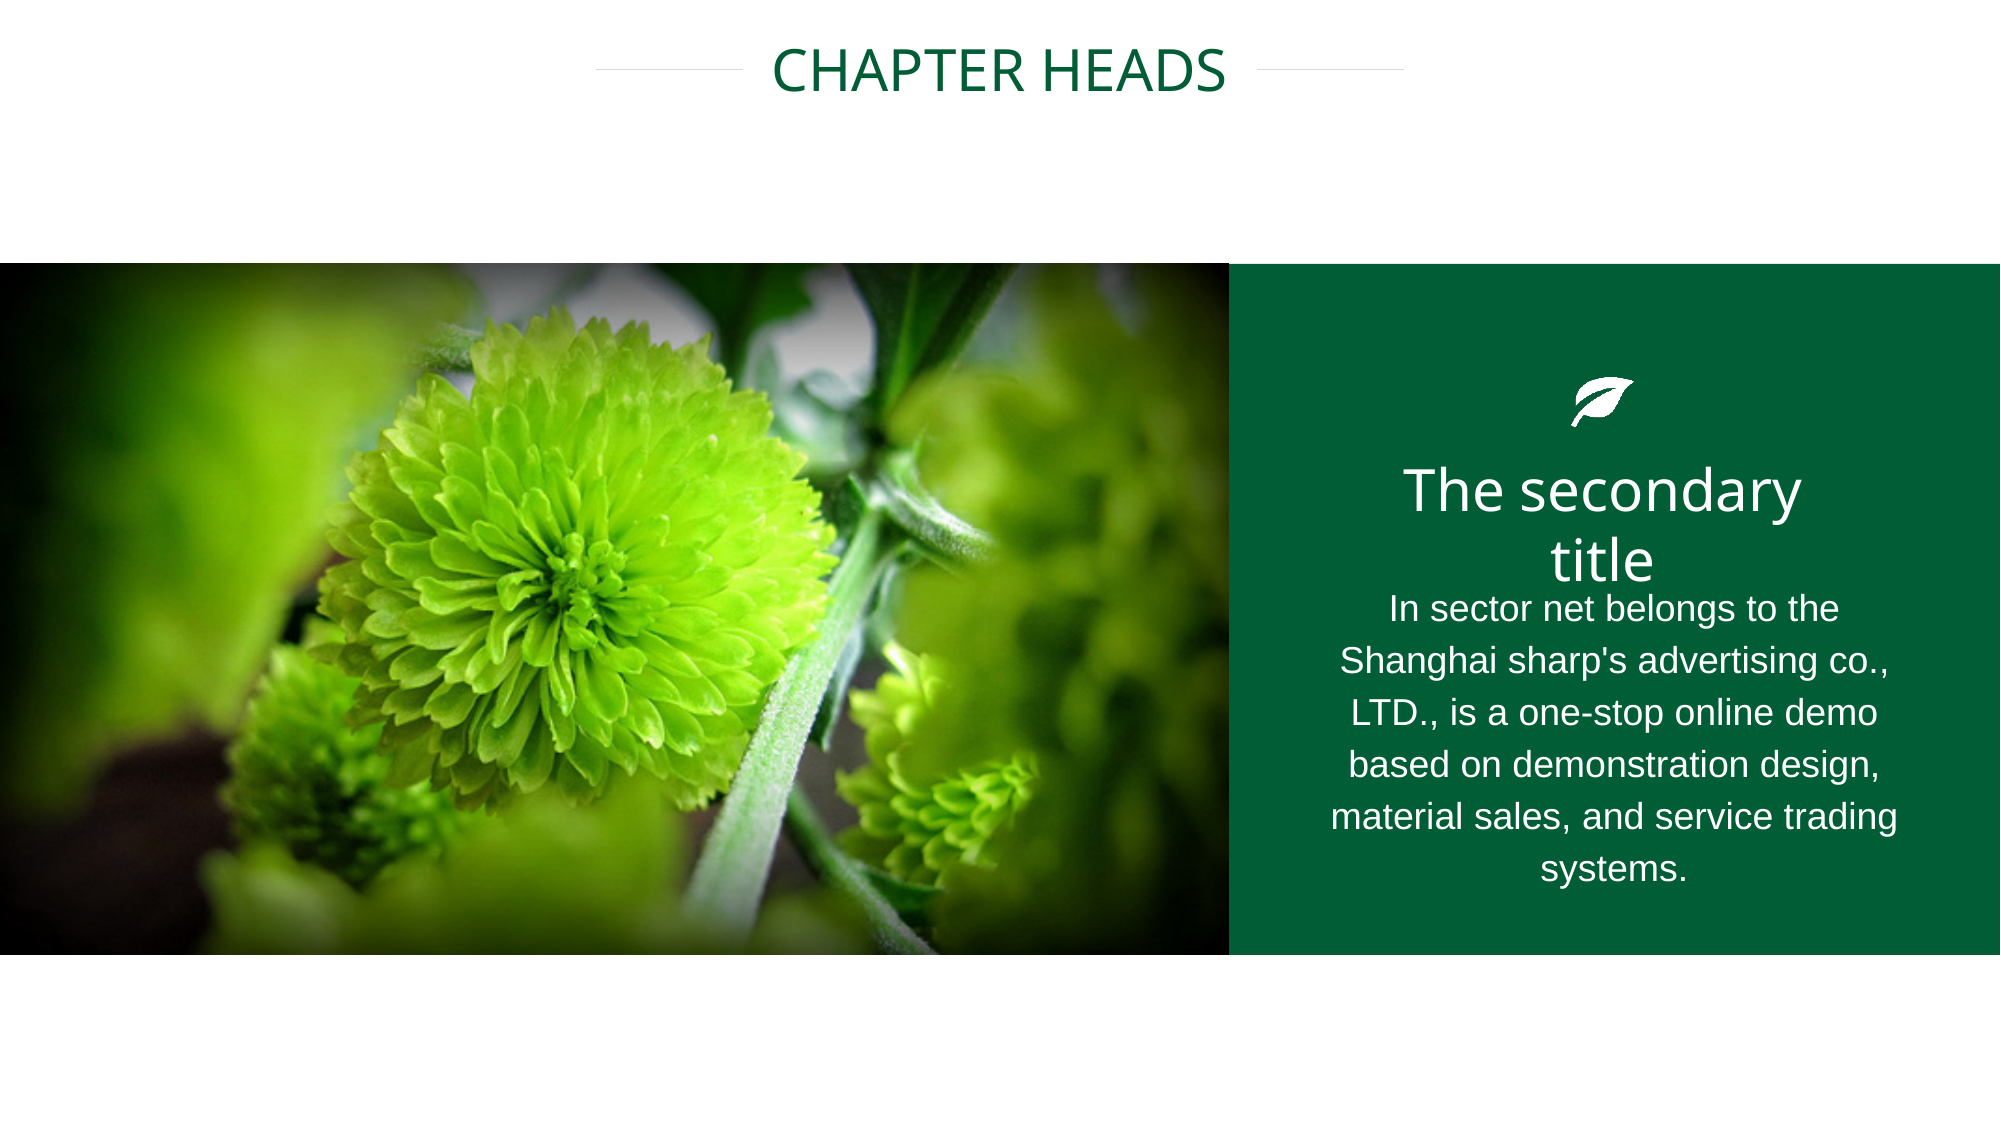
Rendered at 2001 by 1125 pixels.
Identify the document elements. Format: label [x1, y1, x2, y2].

text_box [595, 26, 1405, 112]
text_box [0, 263, 2000, 955]
